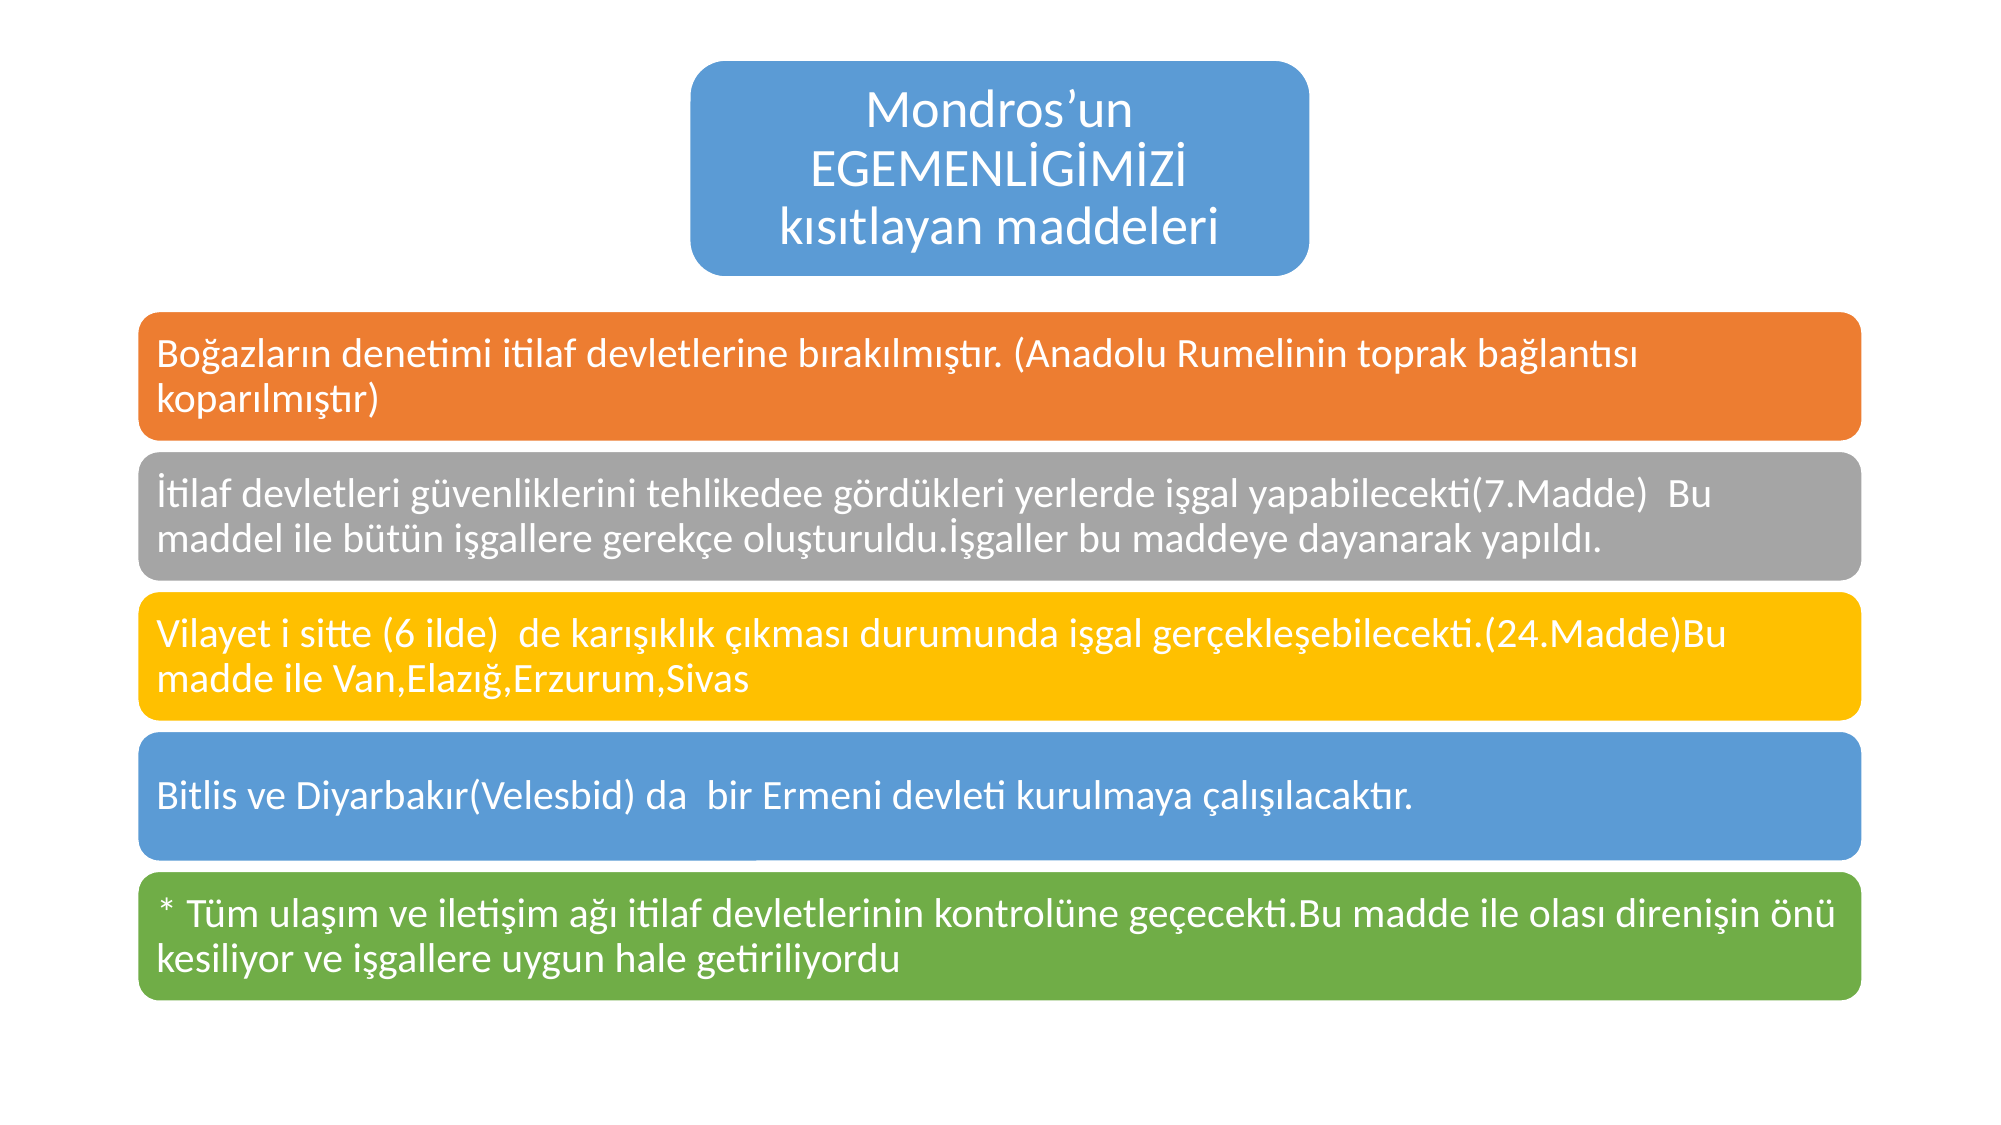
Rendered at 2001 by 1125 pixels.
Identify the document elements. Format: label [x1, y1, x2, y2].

text_box [137, 59, 1863, 278]
list [137, 299, 1863, 1014]
